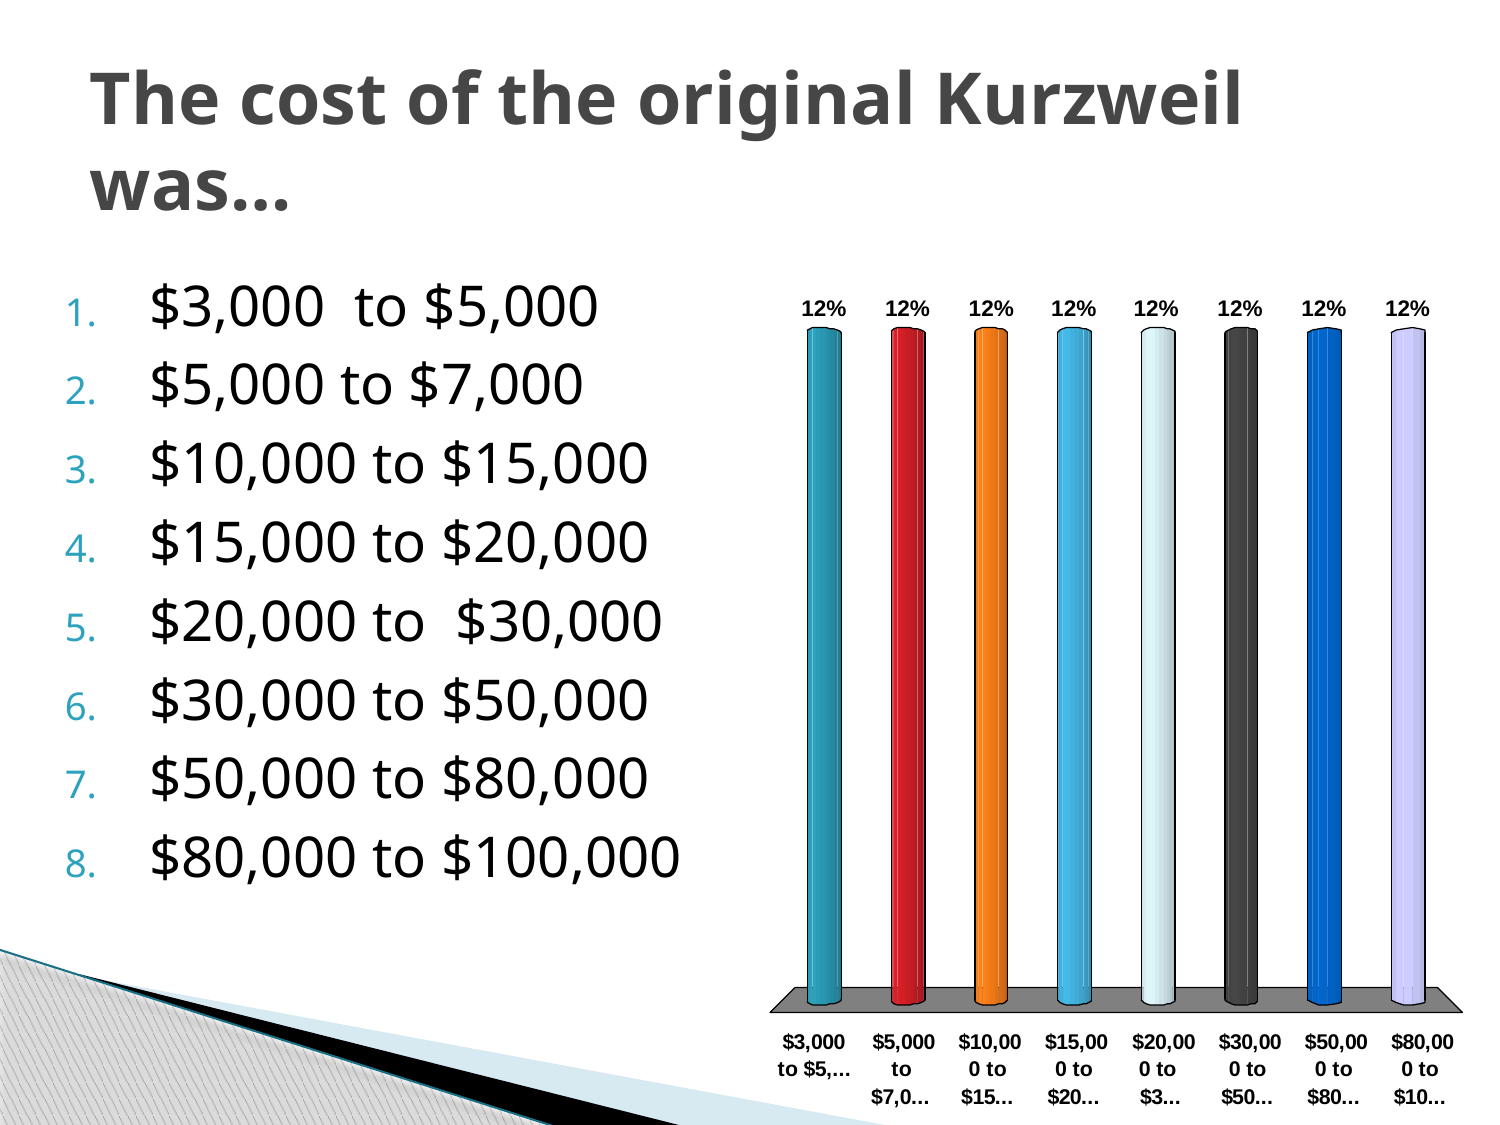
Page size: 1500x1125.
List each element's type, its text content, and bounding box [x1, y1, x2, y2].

title The cost of the original Kurzweil was… [75, 45, 1425, 233]
list $3,000 to $5,000 $5,000 to $7,000 $10,000 to $15,000 $15,000 to $20,000 $20,000 to $30,000 $30,000 to $50,000 $50,000 to $80,000 $80,000 to $100,000 [50, 262, 750, 1050]
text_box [749, 280, 1500, 1125]
